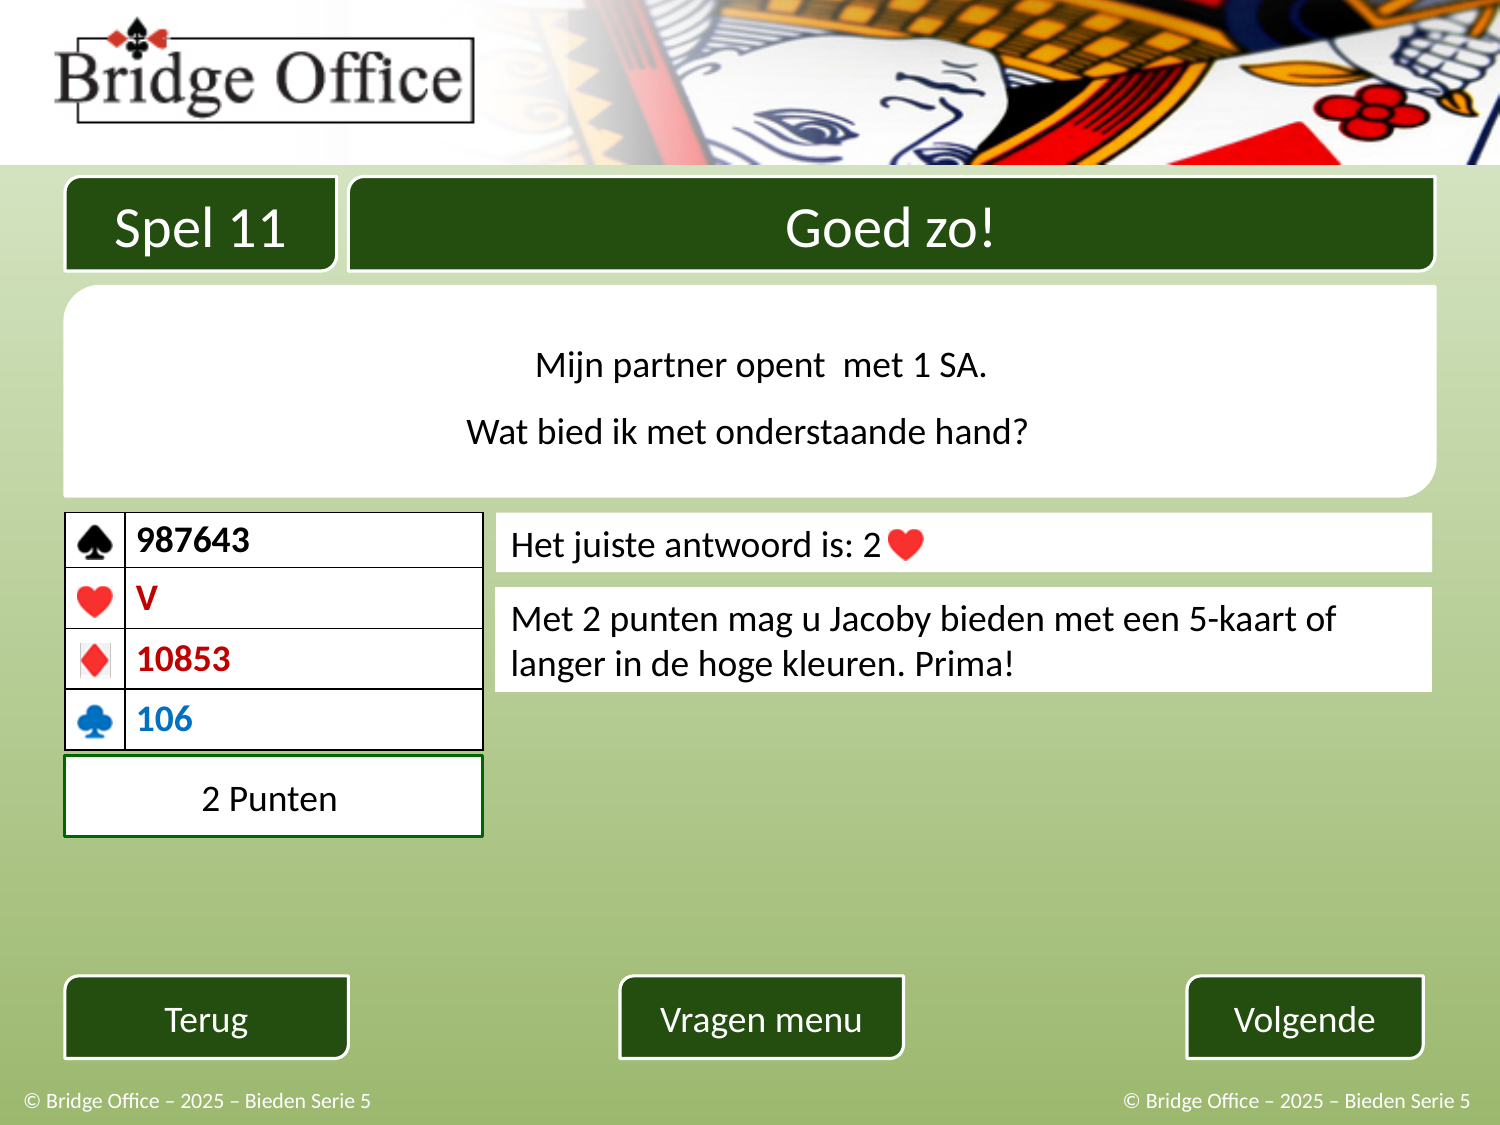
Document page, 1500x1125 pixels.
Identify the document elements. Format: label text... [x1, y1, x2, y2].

text_box Spel 11 [63, 179, 339, 273]
text_box © Bridge Office – 2025 – Bieden Serie 5 [1107, 1079, 1500, 1121]
table_header 987643 [126, 513, 482, 567]
picture [77, 585, 114, 618]
text_box Goed zo! [346, 179, 1437, 273]
text_box Het juiste antwoord is: 2 [496, 512, 1433, 573]
table_cell 106 [126, 690, 482, 749]
text_box 2 Punten [63, 754, 484, 838]
picture [77, 524, 114, 561]
text_box Terug [63, 974, 350, 1061]
picture [77, 643, 114, 679]
picture [888, 528, 925, 561]
text_box Mijn partner opent met 1 SA. [508, 332, 1015, 393]
table_cell [66, 690, 124, 749]
table_cell V [126, 568, 482, 628]
table_cell [66, 629, 124, 688]
text_box Wat bied ik met onderstaande hand? [451, 399, 1072, 460]
picture [0, 0, 1500, 166]
text_box Volgende [1185, 974, 1425, 1061]
text_box Vragen menu [618, 974, 906, 1061]
table_cell [66, 568, 124, 628]
table_header [66, 513, 124, 567]
text_box [63, 284, 1437, 498]
picture [77, 703, 114, 740]
text_box © Bridge Office – 2025 – Bieden Serie 5 [8, 1079, 393, 1121]
text_box Met 2 punten mag u Jacoby bieden met een 5-kaart of langer in de hoge kleuren. Prima! [495, 587, 1432, 692]
table_cell 10853 [126, 629, 482, 688]
